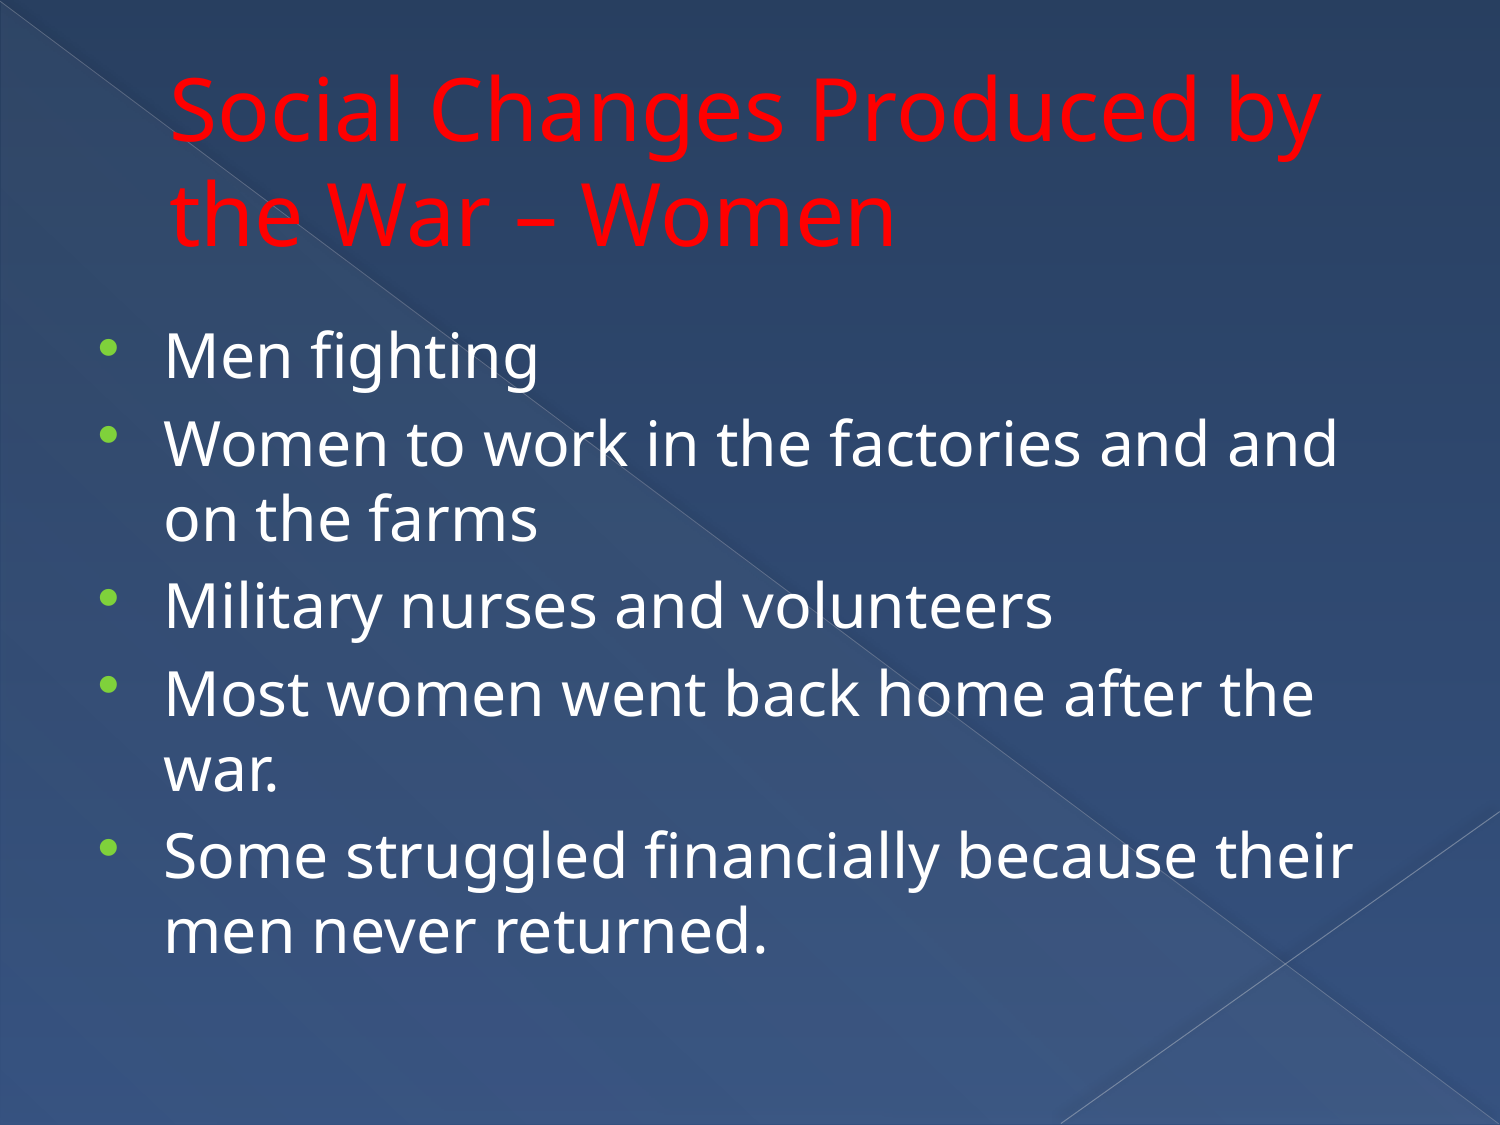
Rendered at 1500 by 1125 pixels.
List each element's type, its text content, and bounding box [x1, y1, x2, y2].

title Social Changes Produced by the War – Women [75, 43, 1425, 274]
list Men fighting Women to work in the factories and and on the farms Military nurses and volunteers Most women went back home after the war. Some struggled financially because their men never returned. [75, 308, 1425, 1059]
